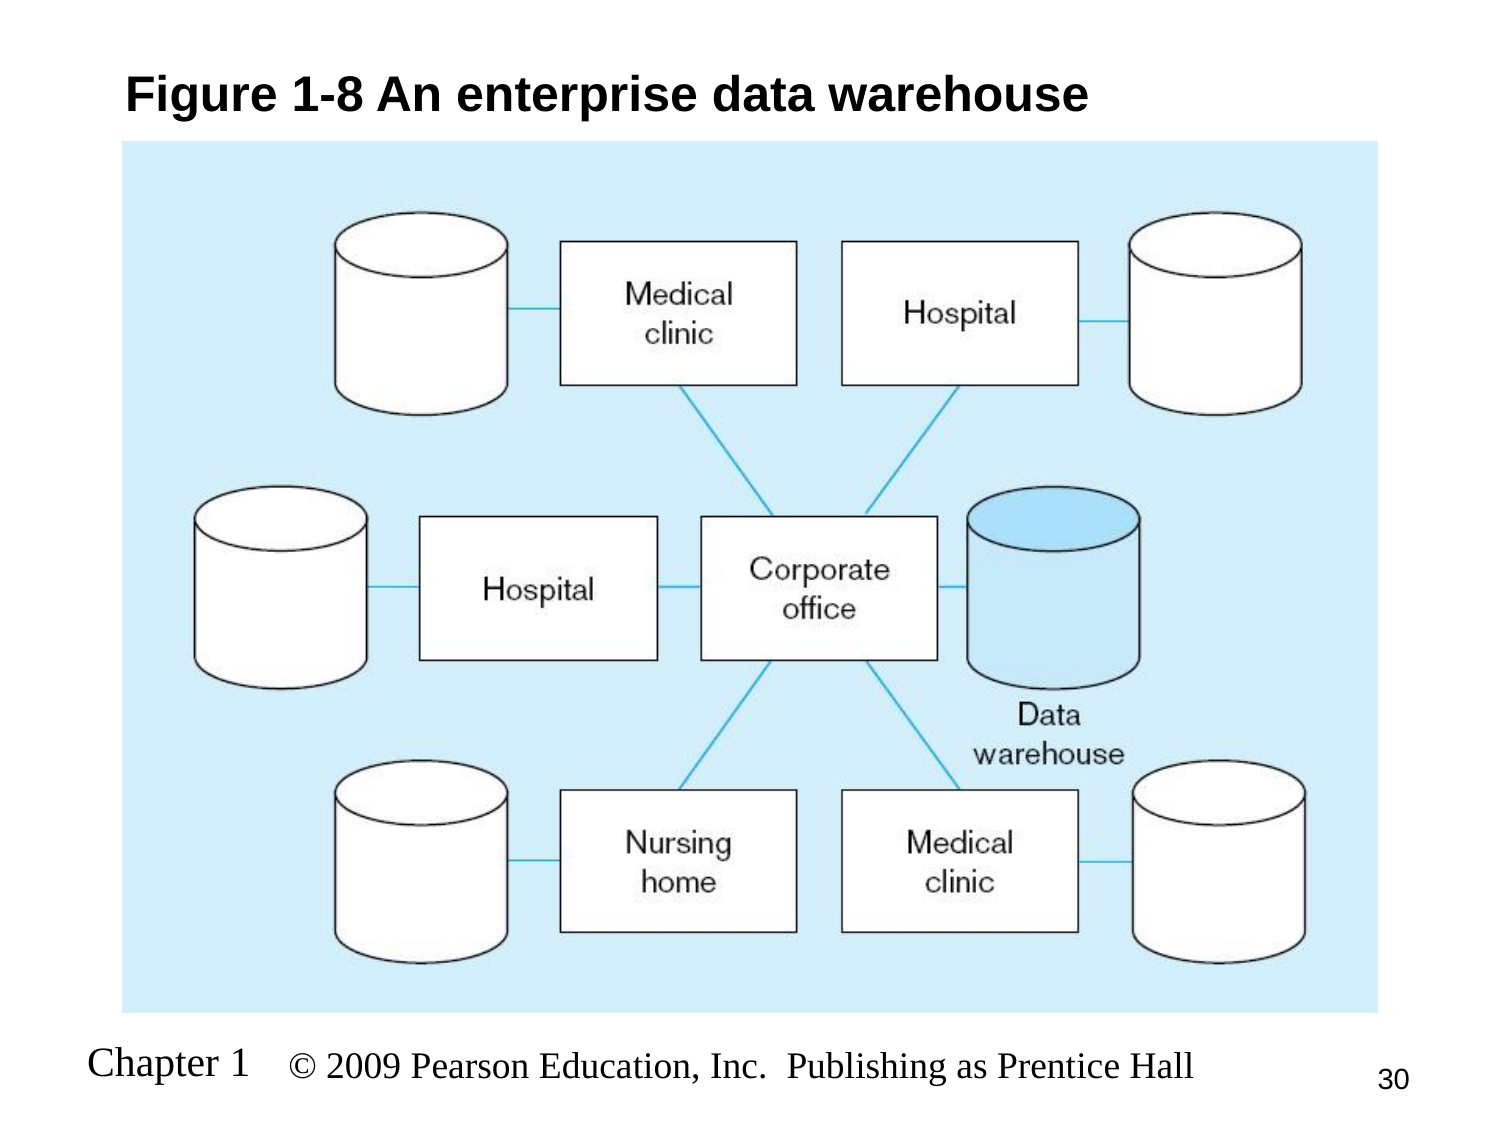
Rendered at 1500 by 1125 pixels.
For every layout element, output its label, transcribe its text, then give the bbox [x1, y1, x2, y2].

slide_number 30 [1074, 1024, 1426, 1103]
picture [122, 140, 1378, 1014]
text_box Figure 1-8 An enterprise data warehouse [110, 53, 1111, 129]
